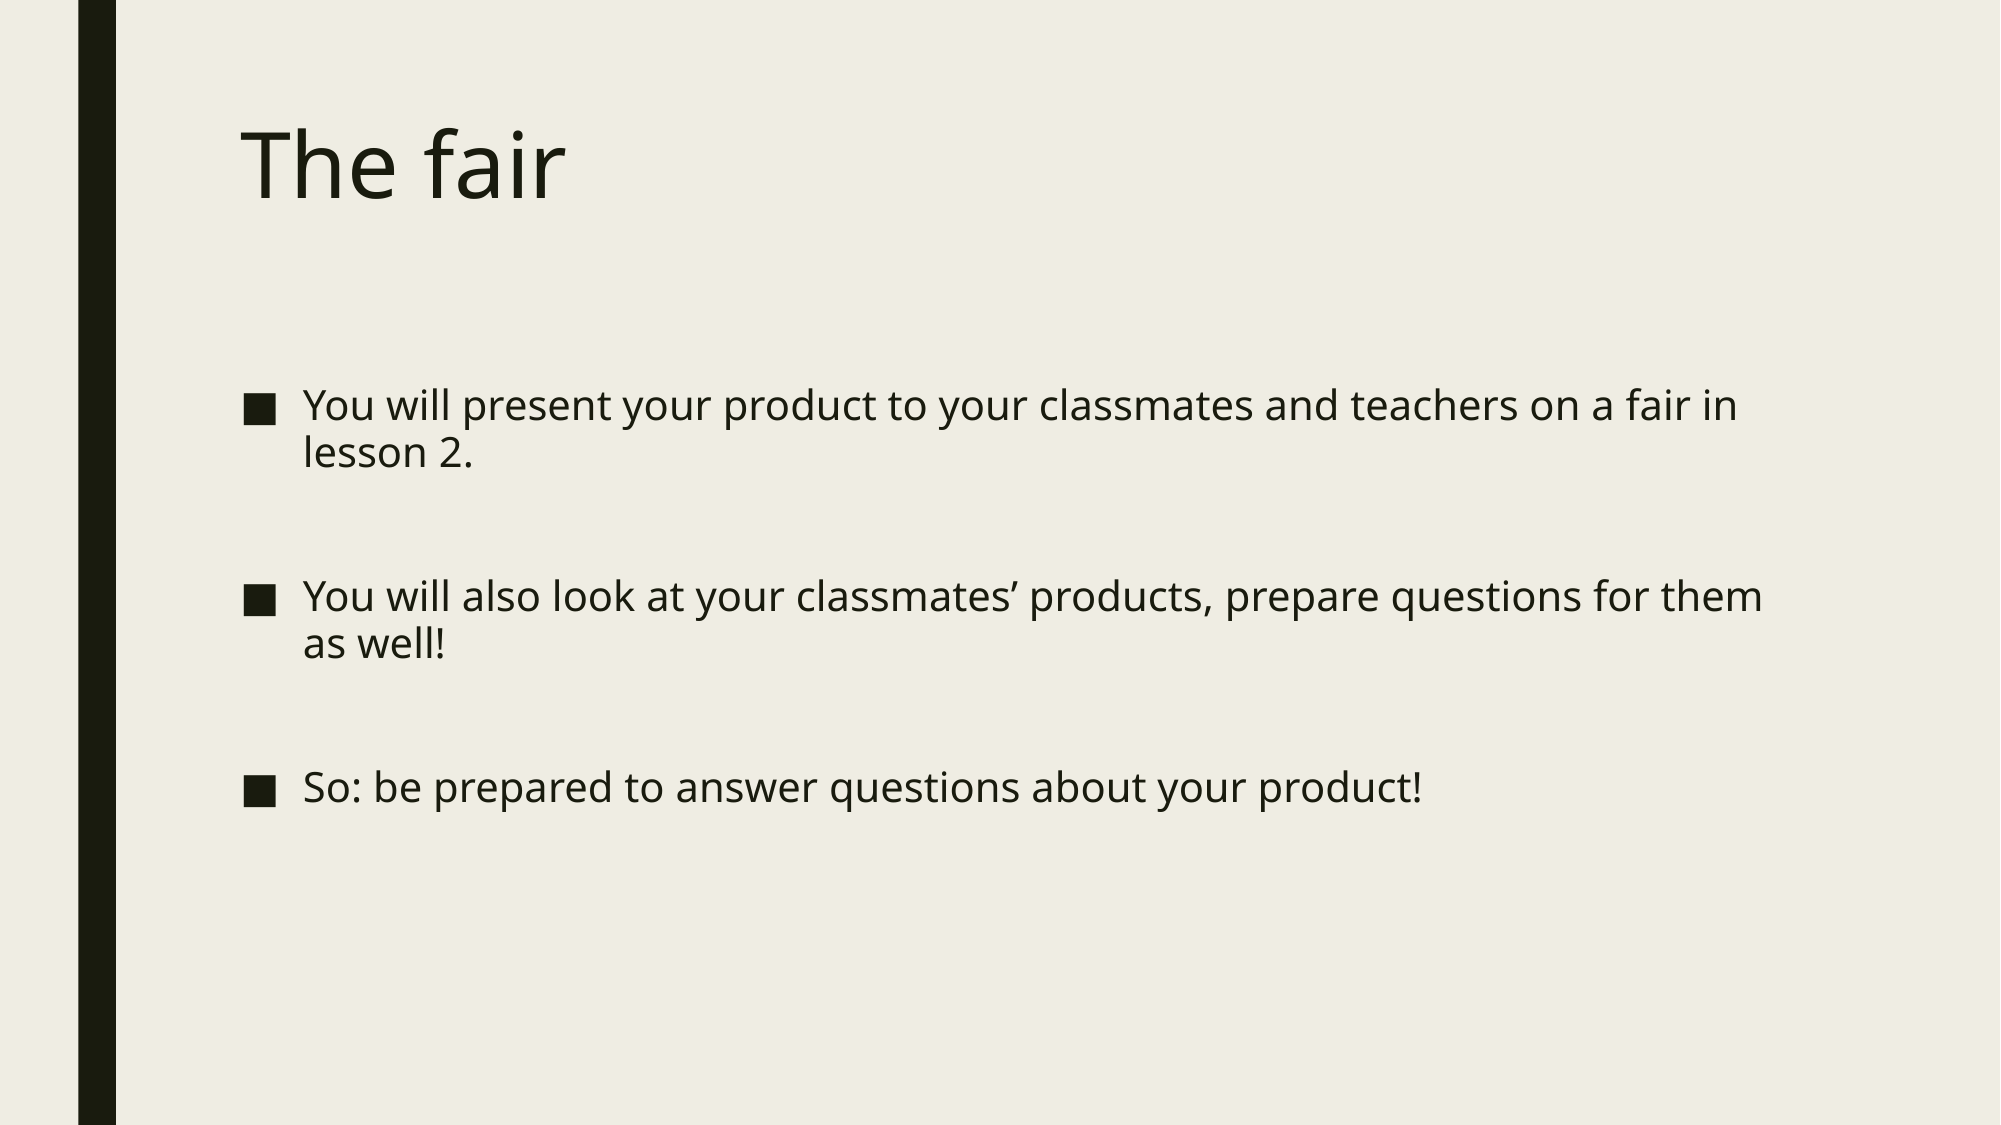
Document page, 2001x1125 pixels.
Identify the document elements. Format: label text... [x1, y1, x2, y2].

list You will present your product to your classmates and teachers on a fair in lesson 2. You will also look at your classmates’ products, prepare questions for them as well! So: be prepared to answer questions about your product! [225, 375, 1800, 963]
title The fair [225, 112, 1800, 357]
